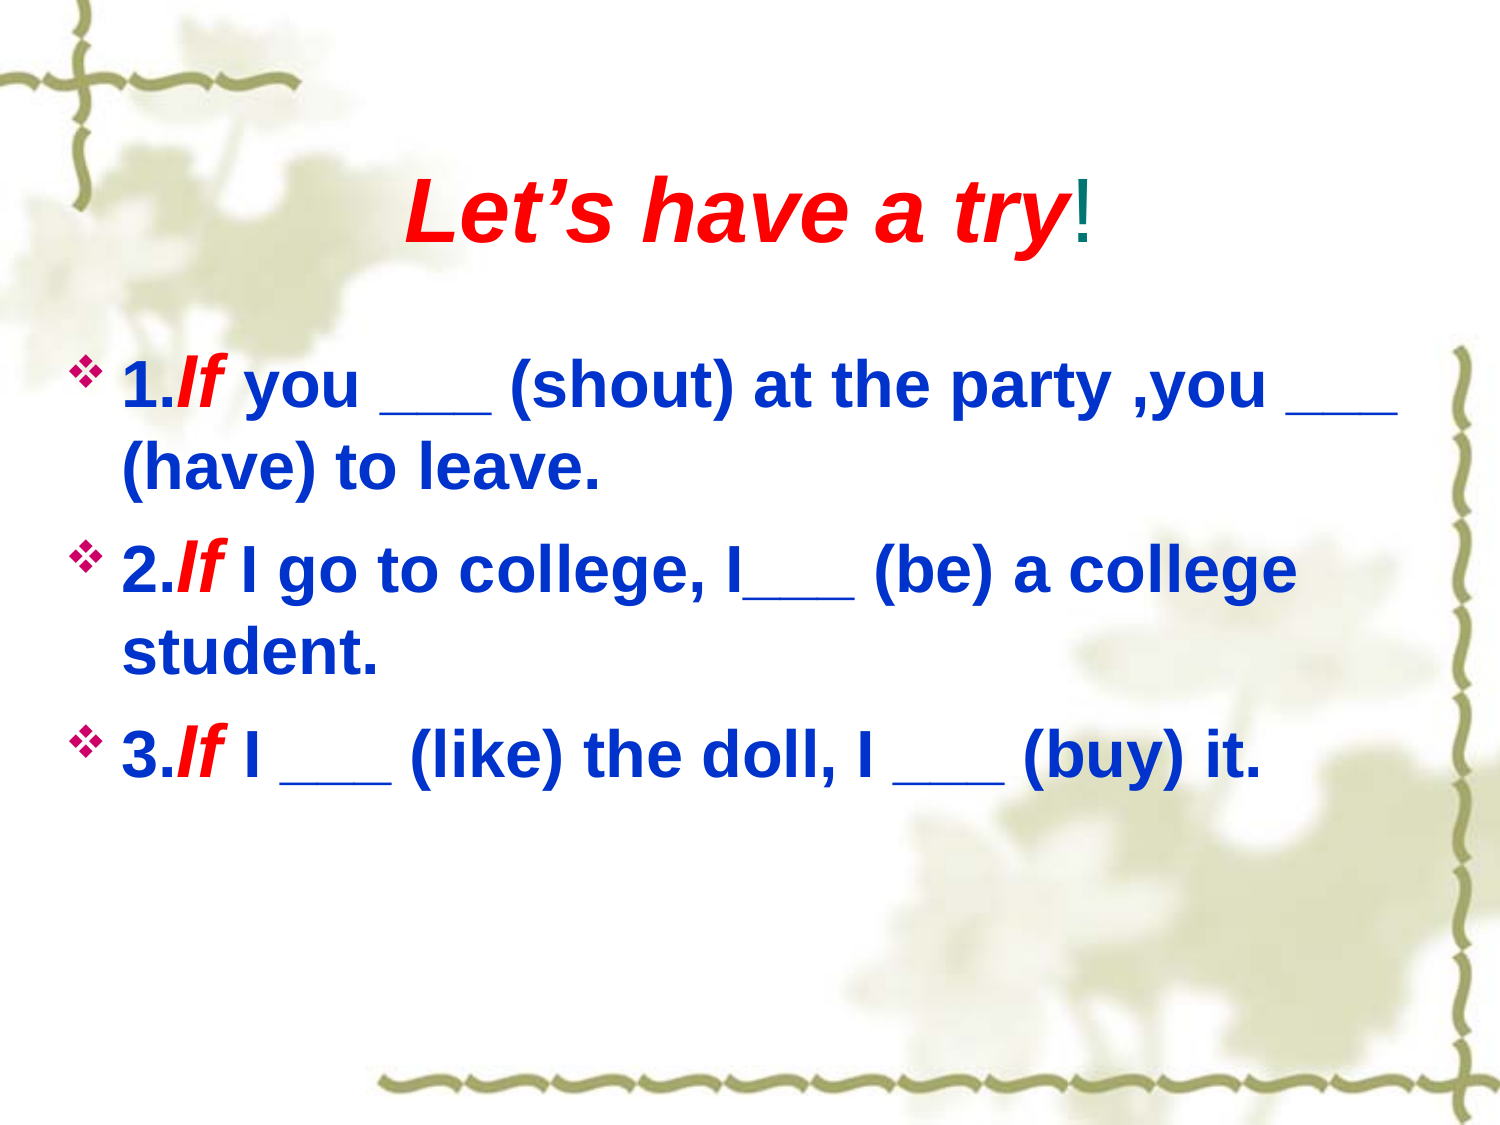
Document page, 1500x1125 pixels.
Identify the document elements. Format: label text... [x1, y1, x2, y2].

list 1.If you ___ (shout) at the party ,you ___ (have) to leave. 2.If I go to college, I___ (be) a college student. 3.If I ___ (like) the doll, I ___ (buy) it. [50, 324, 1451, 963]
picture [0, 0, 1500, 1125]
title Let’s have a try! [49, 112, 1451, 300]
